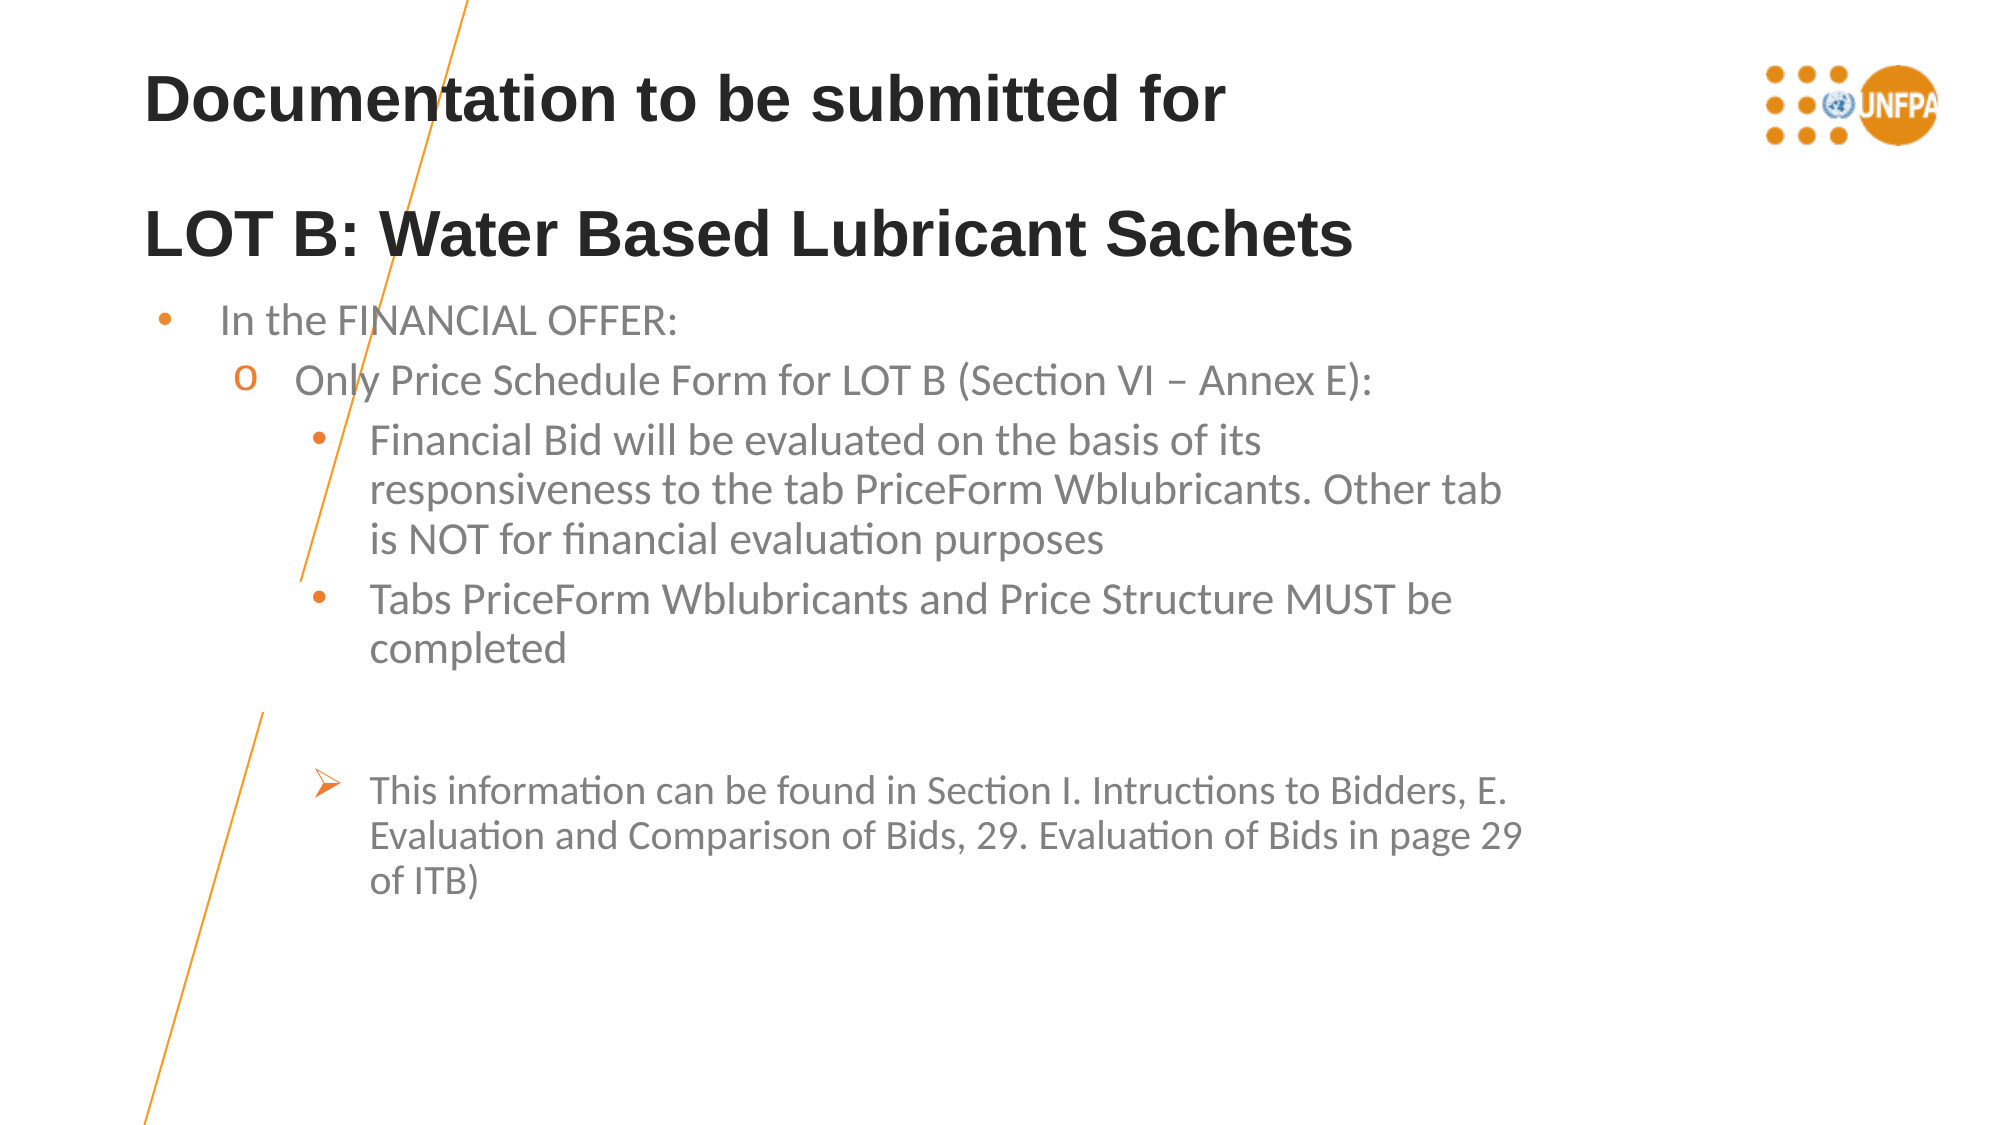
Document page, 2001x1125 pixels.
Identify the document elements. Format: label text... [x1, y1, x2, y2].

picture [1766, 65, 1939, 146]
list In the FINANCIAL OFFER: Only Price Schedule Form for LOT B (Section VI – Annex E): Financial Bid will be evaluated on the basis of its responsiveness to the tab PriceForm Wblubricants. Other tab is NOT for financial evaluation purposes Tabs PriceForm Wblubricants and Price Structure MUST be completed This information can be found in Section I. Intructions to Bidders, E. Evaluation and Comparison of Bids, 29. Evaluation of Bids in page 29 of ITB) [129, 288, 1541, 1028]
title Documentation to be submitted for LOT B: Water Based Lubricant Sachets [129, 136, 1677, 220]
